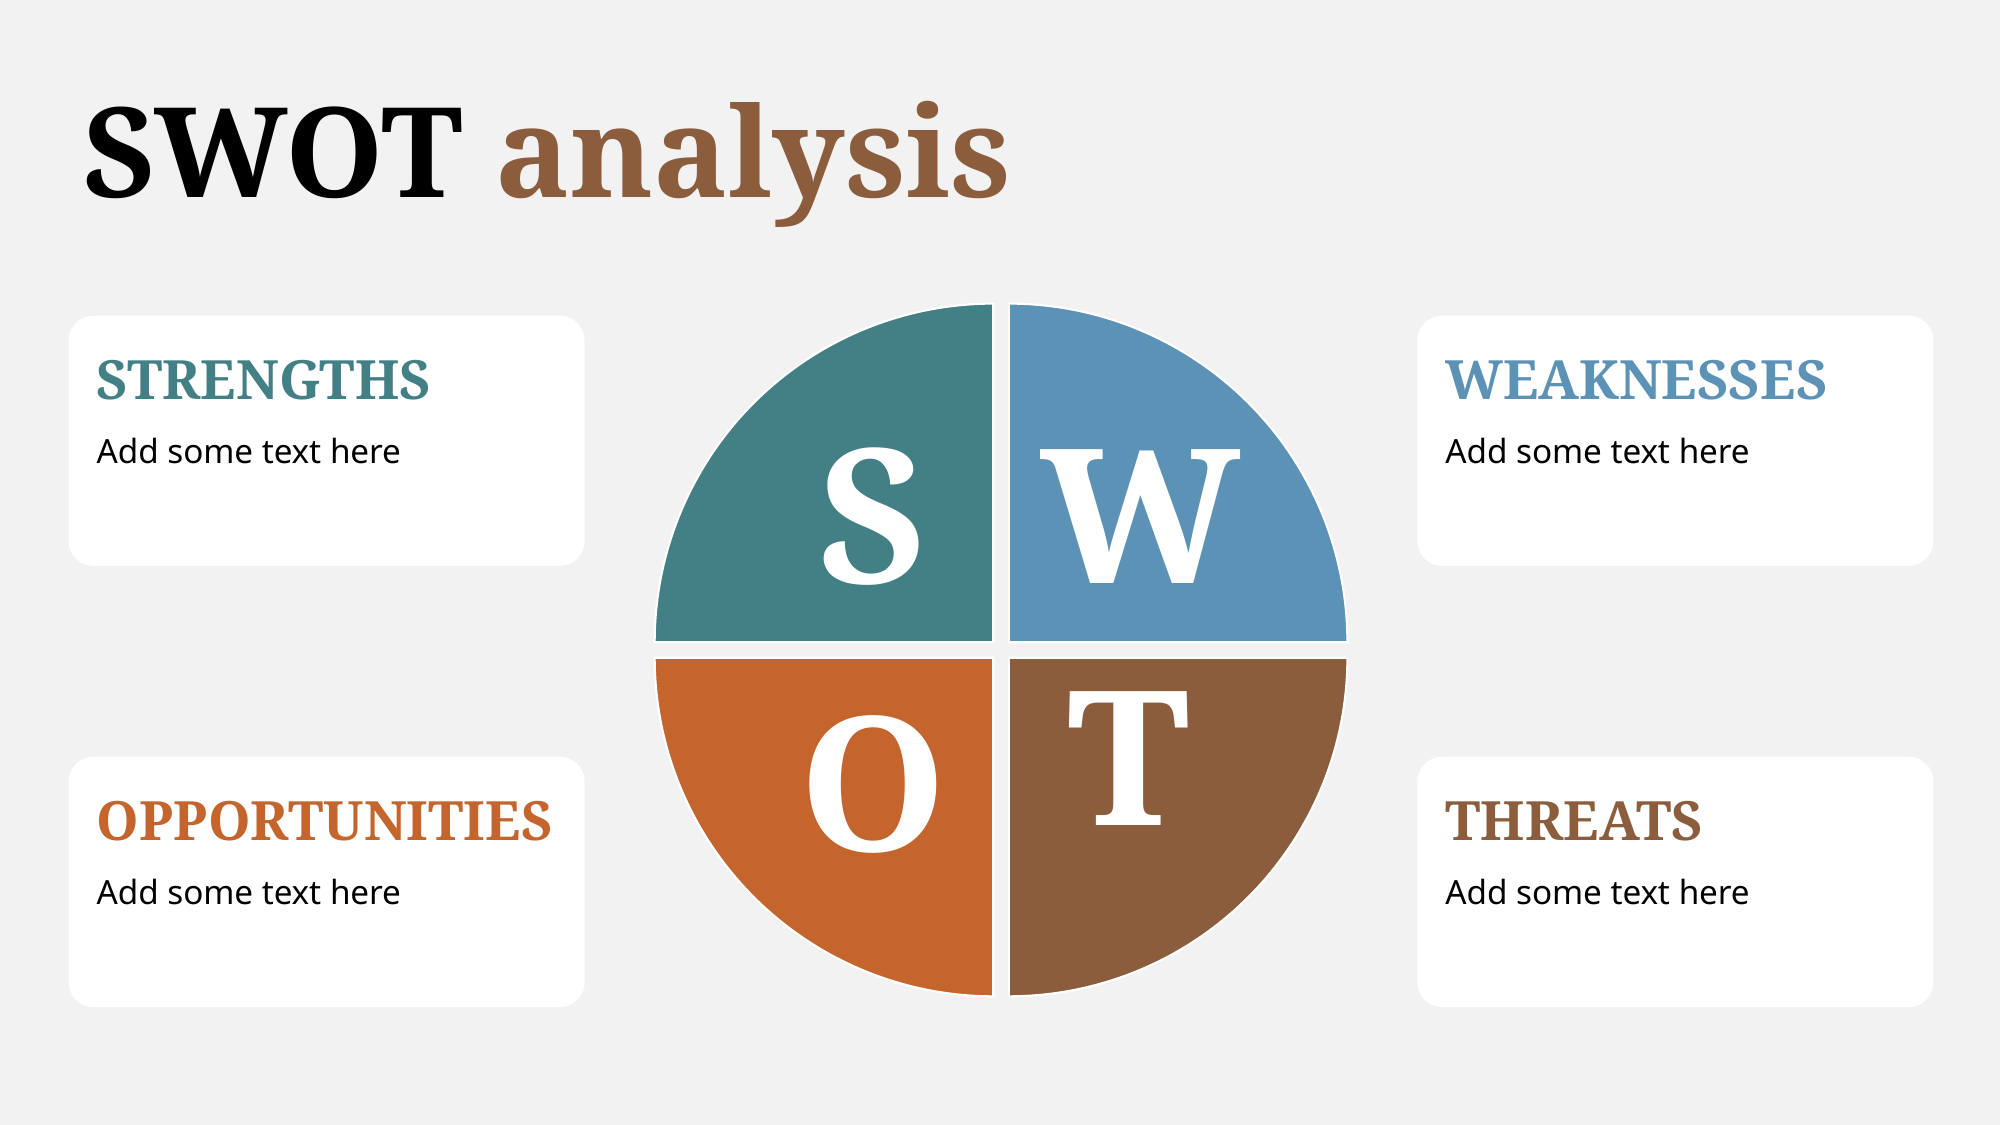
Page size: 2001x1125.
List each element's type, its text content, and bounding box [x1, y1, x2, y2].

text_box WEAKNESSES Add some text here [1416, 314, 1935, 568]
text_box THREATS Add some text here [1416, 755, 1935, 1009]
text_box STRENGTHS Add some text here [67, 314, 586, 567]
text_box OPPORTUNITIES Add some text here [67, 755, 586, 1009]
title SWOT analysis [68, 82, 1570, 286]
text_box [654, 303, 1348, 997]
